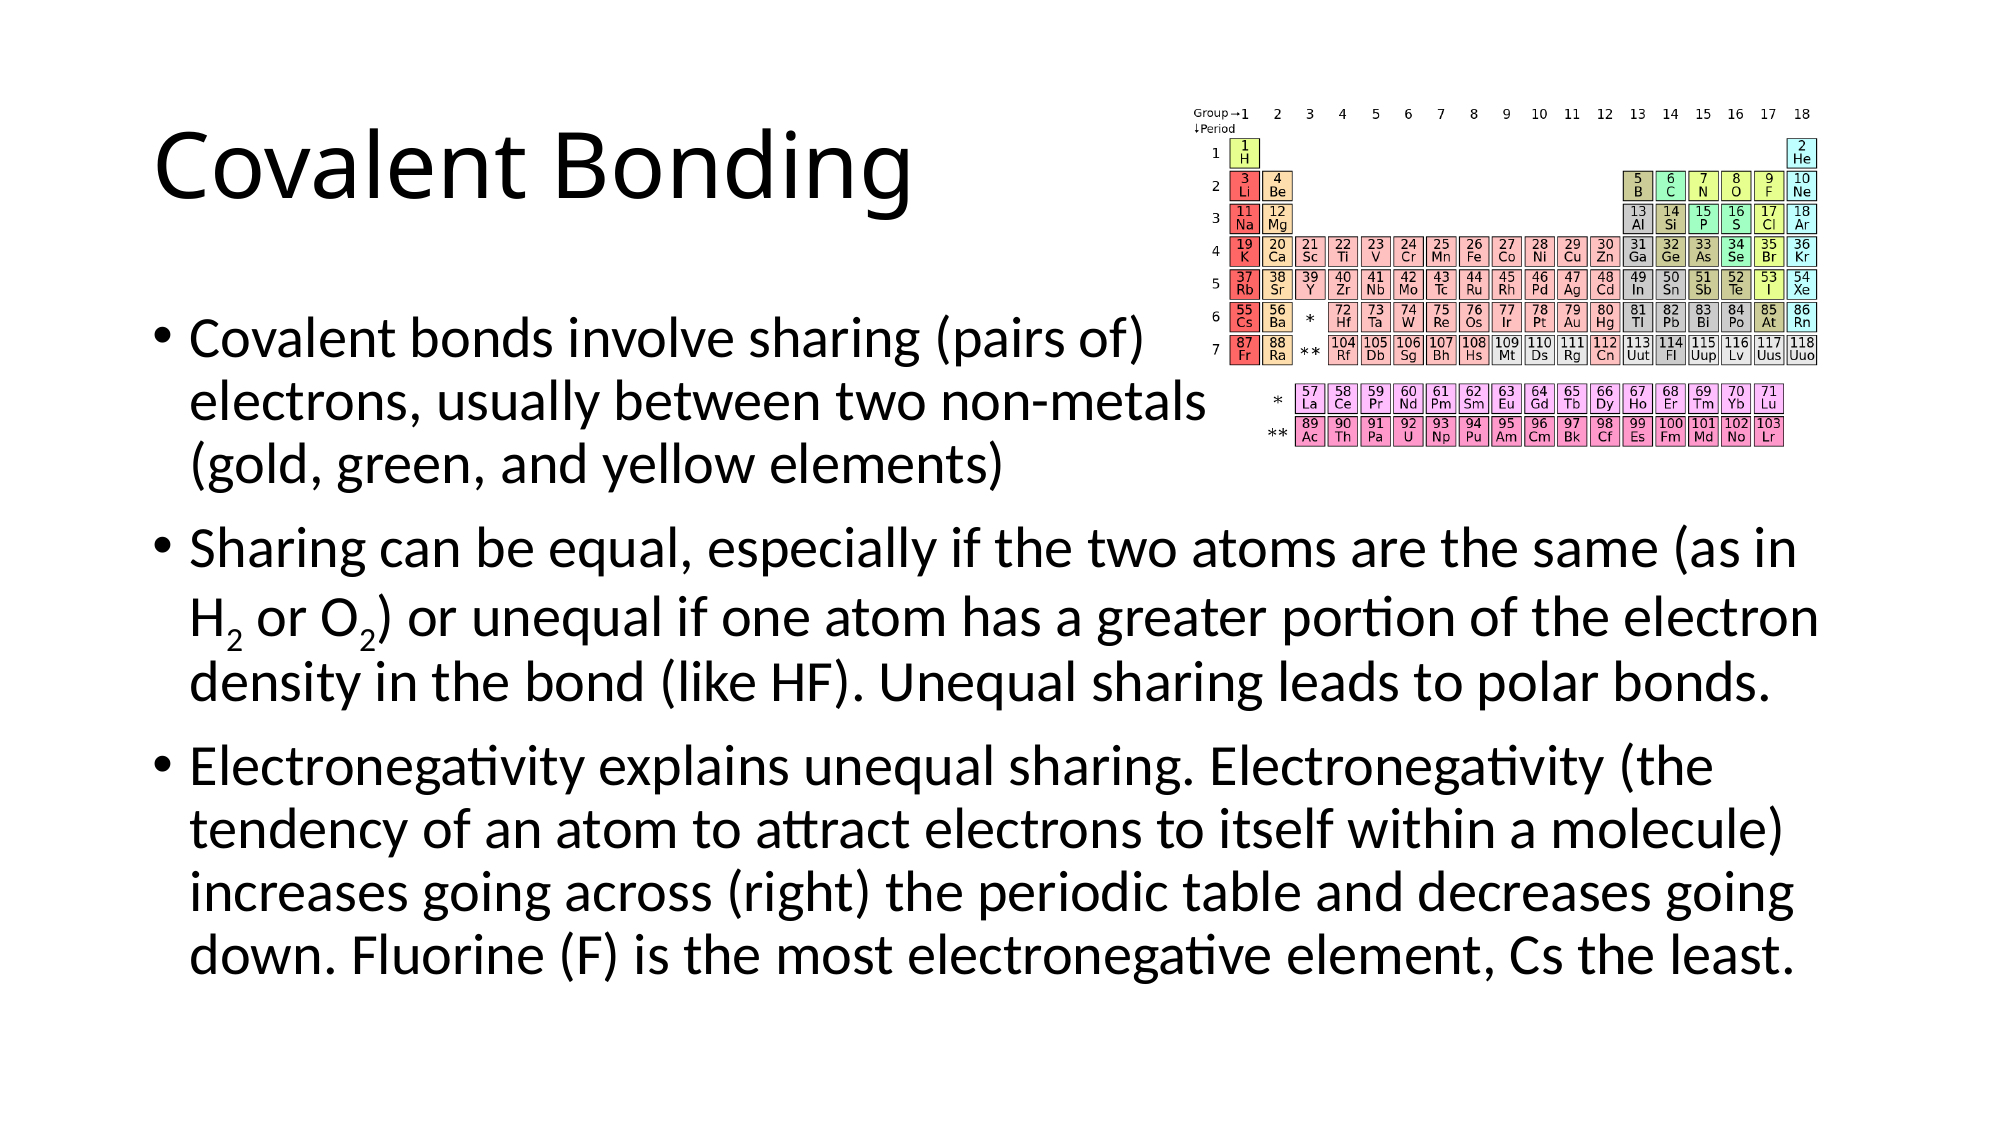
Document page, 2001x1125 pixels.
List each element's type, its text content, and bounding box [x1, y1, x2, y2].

list Covalent bonds involve sharing (pairs of) electrons, usually between two non-metals (gold, green, and yellow elements) Sharing can be equal, especially if the two atoms are the same (as in H2 or O2) or unequal if one atom has a greater portion of the electron density in the bond (like HF). Unequal sharing leads to polar bonds. Electronegativity explains unequal sharing. Electronegativity (the tendency of an atom to attract electrons to itself within a molecule) increases going across (right) the periodic table and decreases going down. Fluorine (F) is the most electronegative element, Cs the least. [137, 299, 1863, 1014]
title Covalent Bonding [137, 59, 1863, 278]
picture [1190, 104, 1821, 450]
